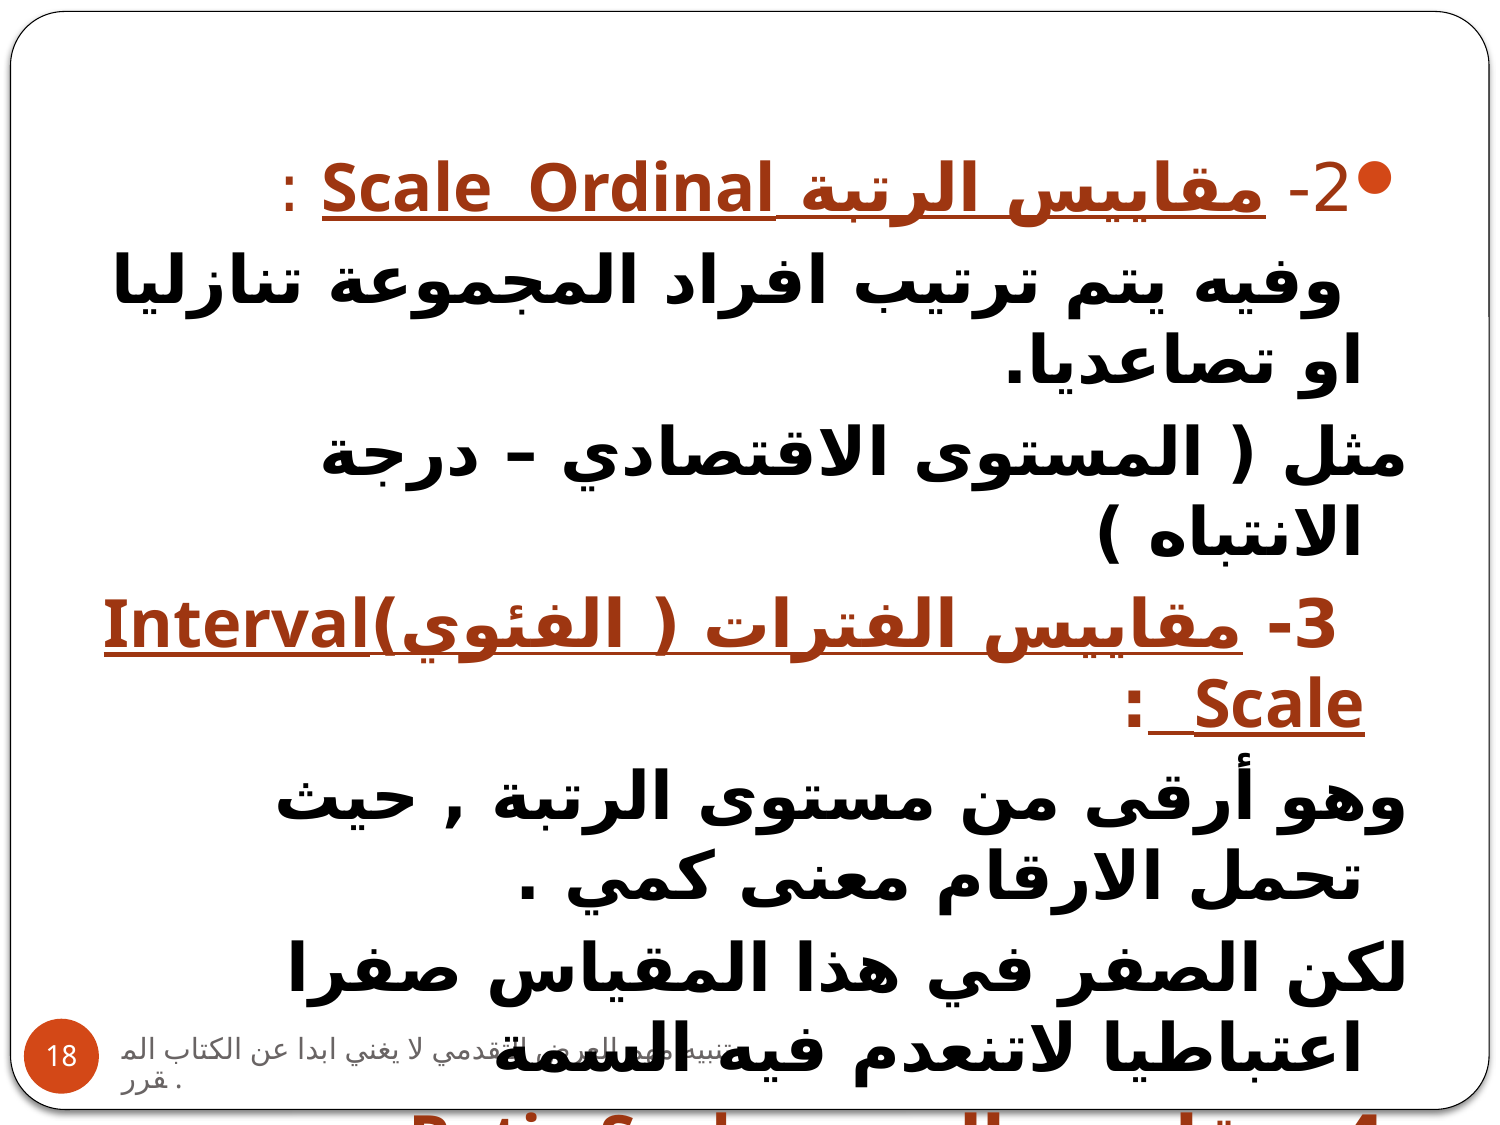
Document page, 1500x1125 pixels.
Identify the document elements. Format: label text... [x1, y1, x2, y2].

footer تنبيه مهم العرض التقدمي لا يغني ابدا عن الكتاب المقرر. [150, 1038, 800, 1088]
slide_number 18 [23, 1018, 99, 1094]
list 2- مقاييس الرتبة Scale Ordinal : وفيه يتم ترتيب افراد المجموعة تنازليا او تصاعديا. مثل ( المستوى الاقتصادي – درجة الانتباه ) 3- مقاييس الفترات ( الفئوي)Interval Scale : وهو أرقى من مستوى الرتبة , حيث تحمل الارقام معنى كمي . لكن الصفر في هذا المقياس صفرا اعتباطيا لاتنعدم فيه السمة 4- مقاييس النسبة Ratio Scale: مثل المقياس الفئوي ولكن يزيد عليه بوجود صفر حقيقي [75, 137, 1425, 1038]
